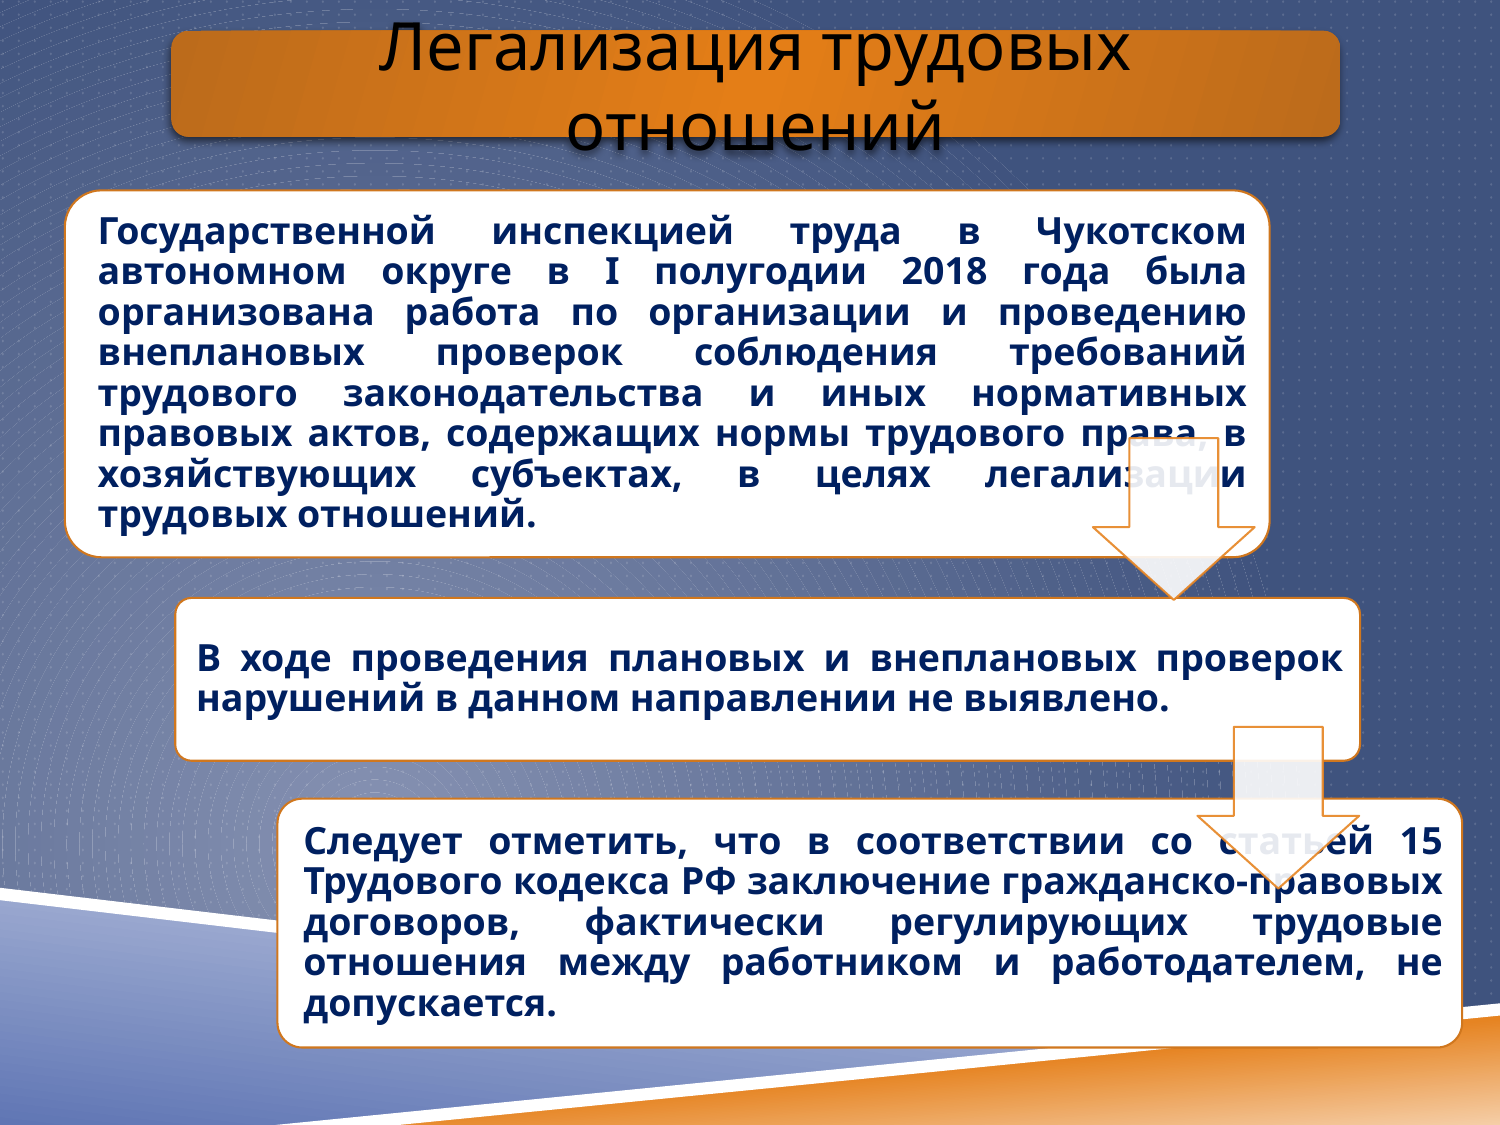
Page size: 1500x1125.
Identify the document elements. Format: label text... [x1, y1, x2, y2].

text_box Легализация трудовых отношений [171, 30, 1341, 137]
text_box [64, 219, 1459, 1050]
